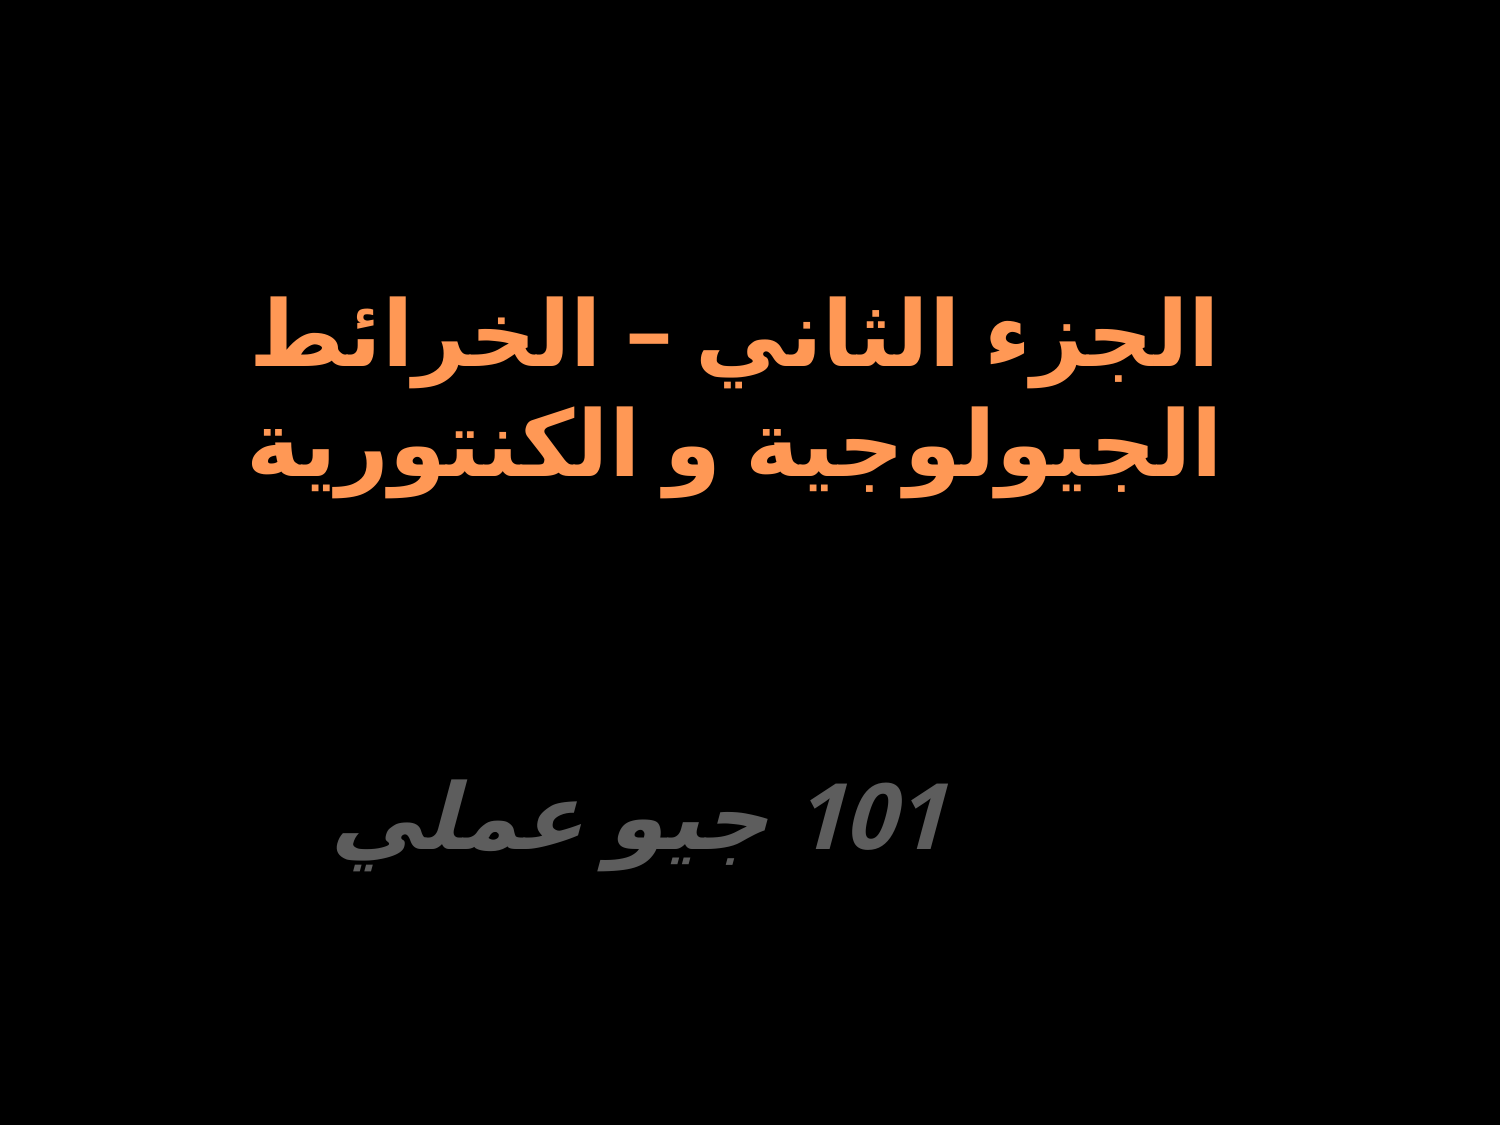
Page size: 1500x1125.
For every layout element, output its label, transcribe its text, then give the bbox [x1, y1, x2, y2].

title 101 جيو عملي [0, 692, 1275, 934]
subtitle الجزء الثاني – الخرائط الجيولوجية و الكنتورية [0, 267, 1471, 650]
